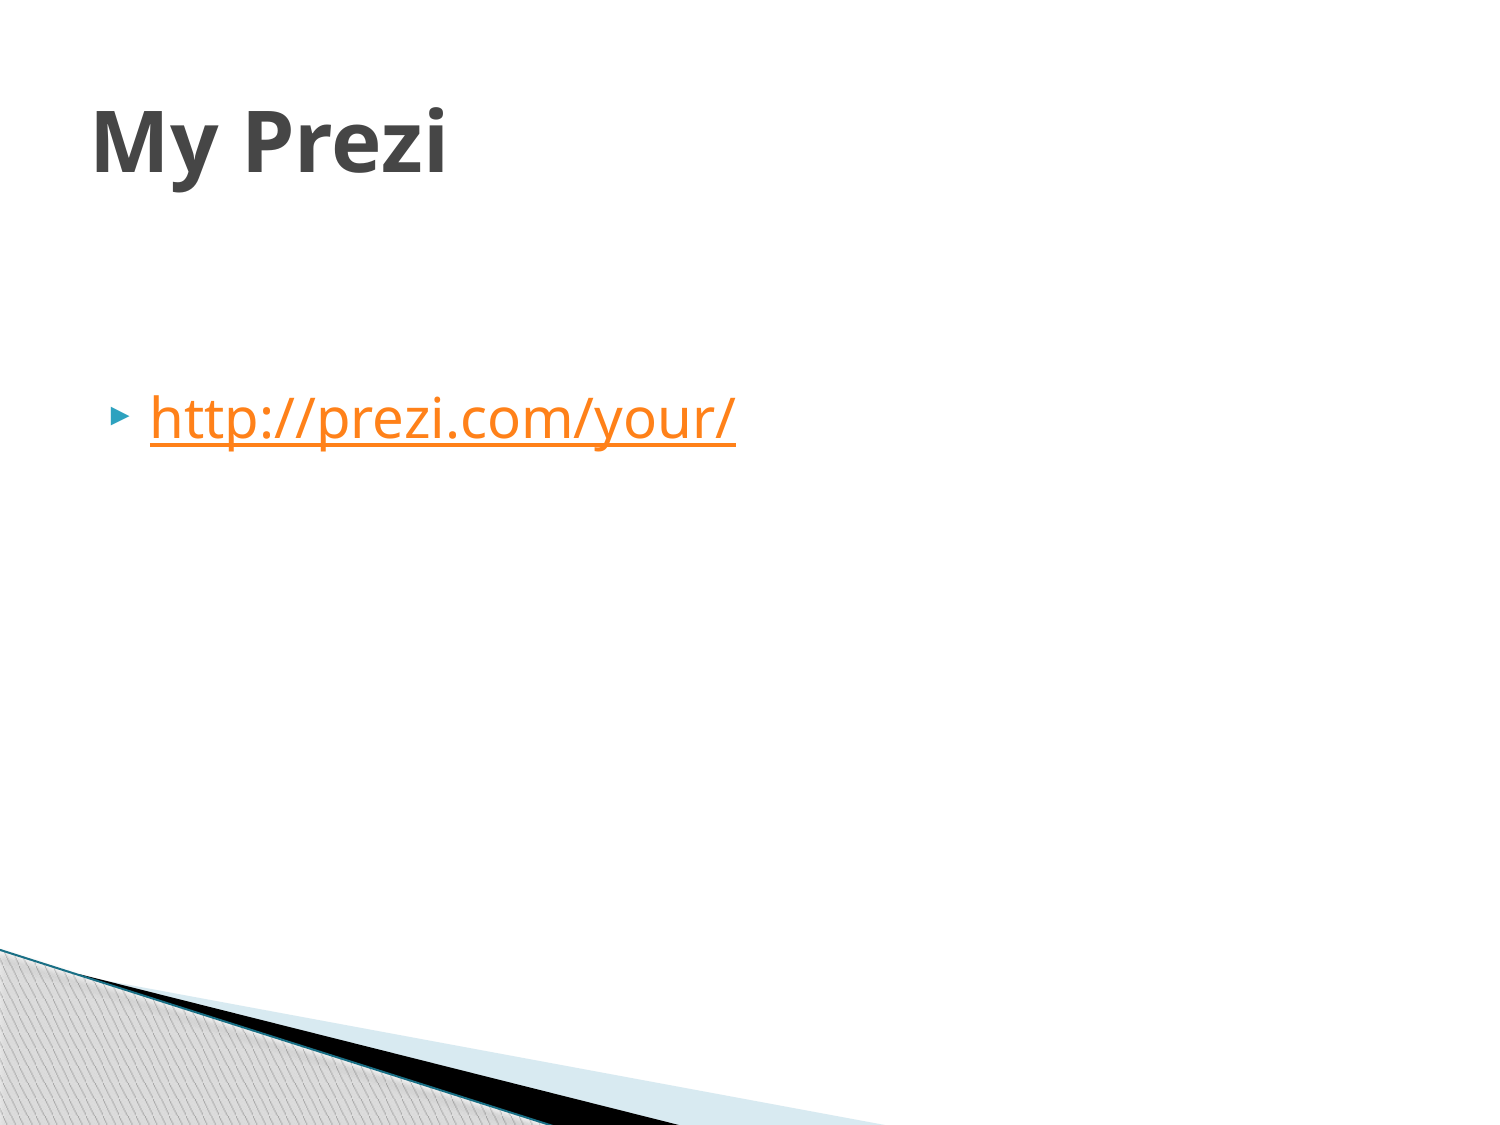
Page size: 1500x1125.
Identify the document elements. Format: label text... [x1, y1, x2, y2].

title My Prezi [75, 45, 1425, 233]
list http://prezi.com/your/ [75, 375, 1425, 1005]
